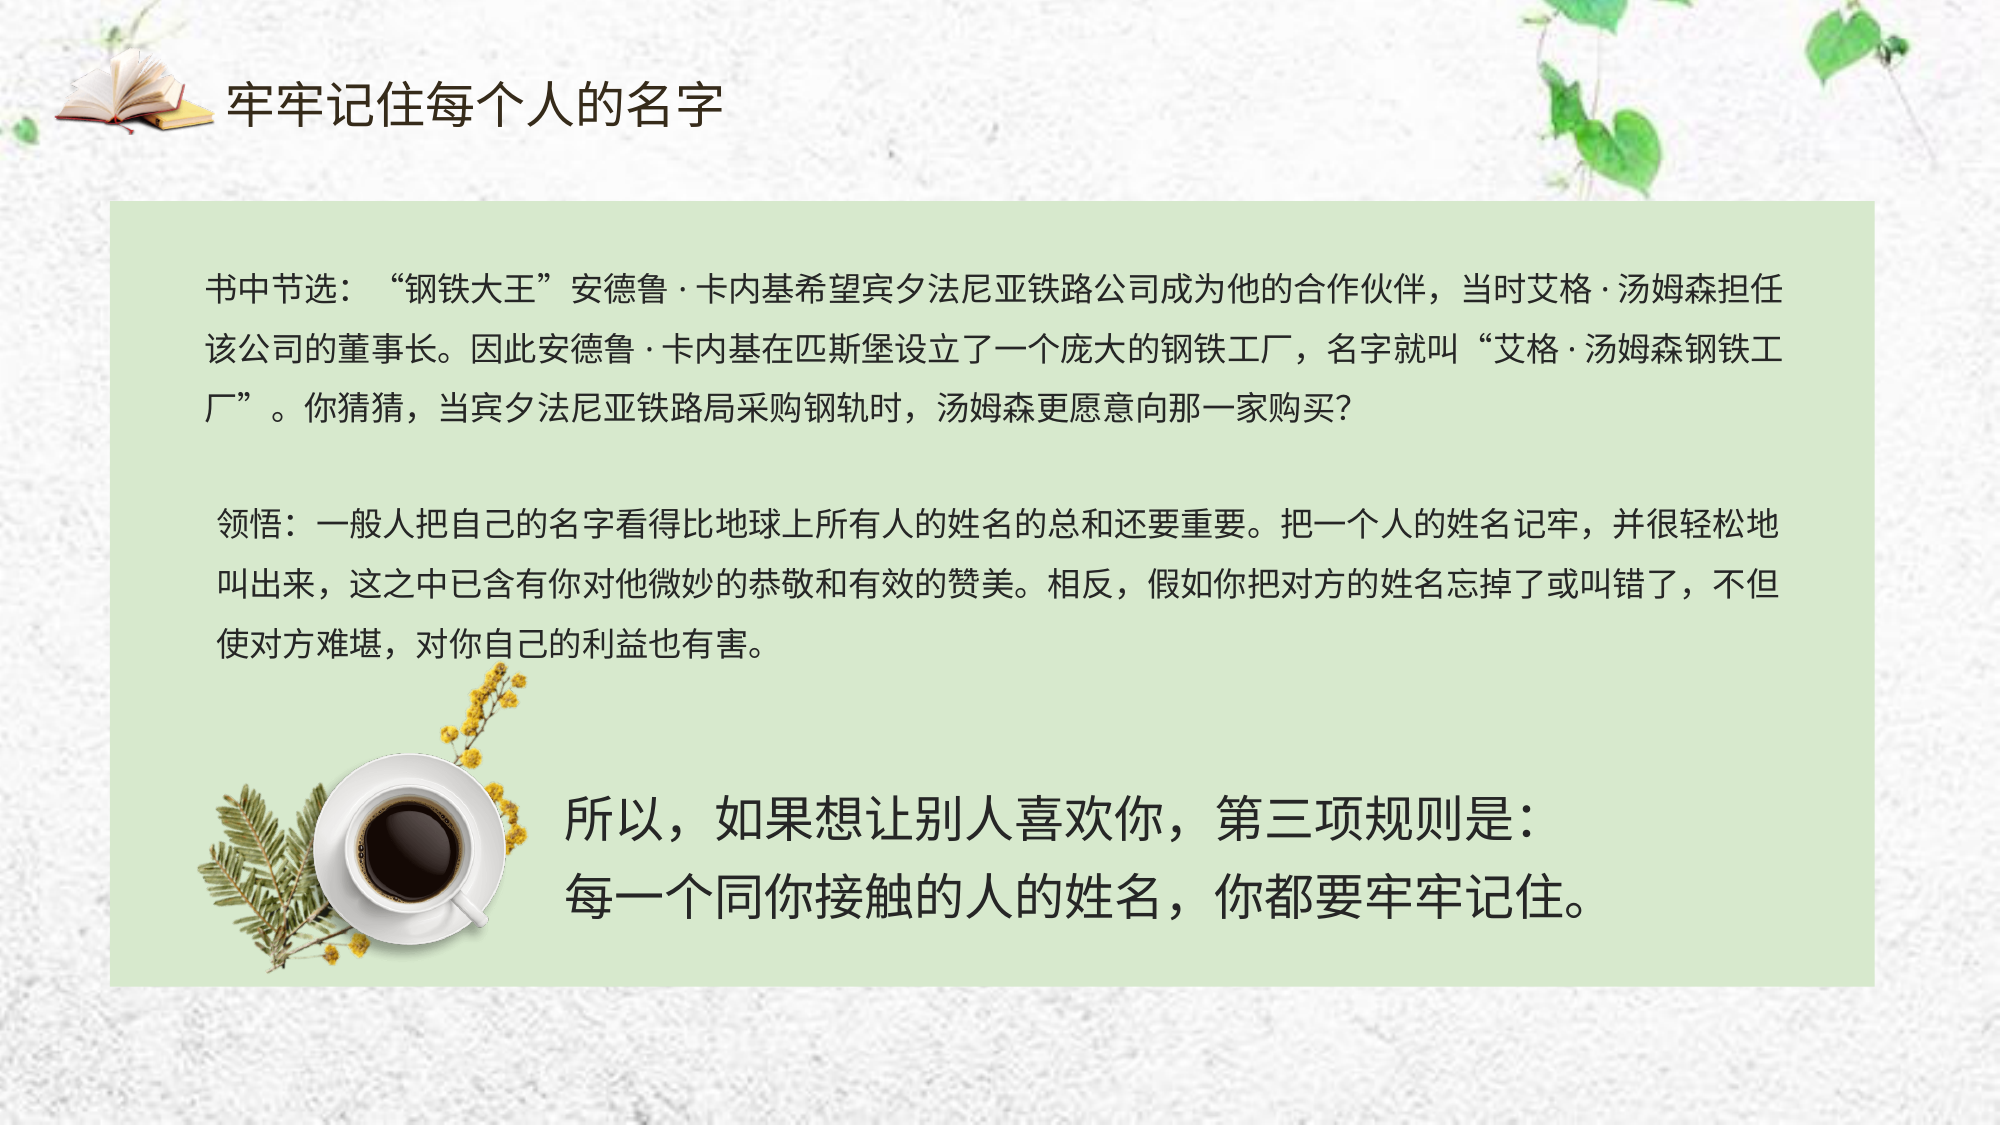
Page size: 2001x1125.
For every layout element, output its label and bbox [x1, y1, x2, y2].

text_box [251, 614, 516, 1010]
picture [0, 0, 2000, 1125]
